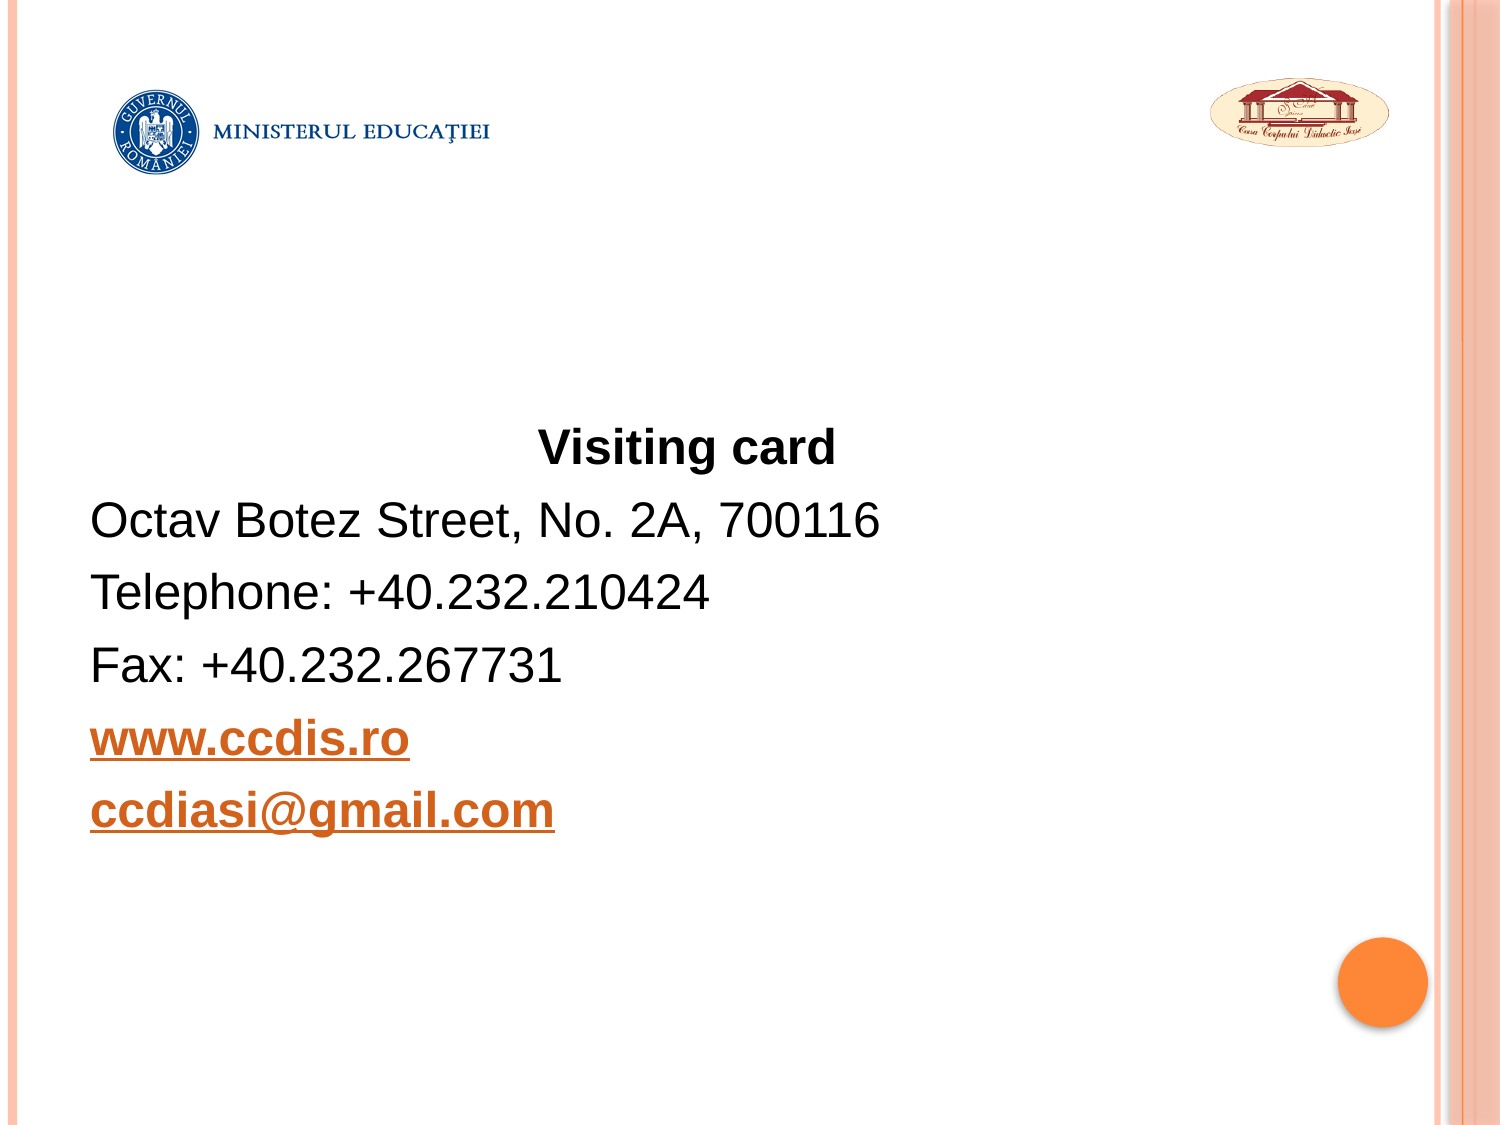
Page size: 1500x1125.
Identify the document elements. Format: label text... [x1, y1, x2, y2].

picture [111, 89, 491, 175]
list Visiting card Octav Botez Street, No. 2A, 700116 Telephone: +40.232.210424 Fax: +40.232.267731 www.ccdis.ro ccdiasi@gmail.com [75, 262, 1300, 1062]
picture [1210, 77, 1391, 148]
